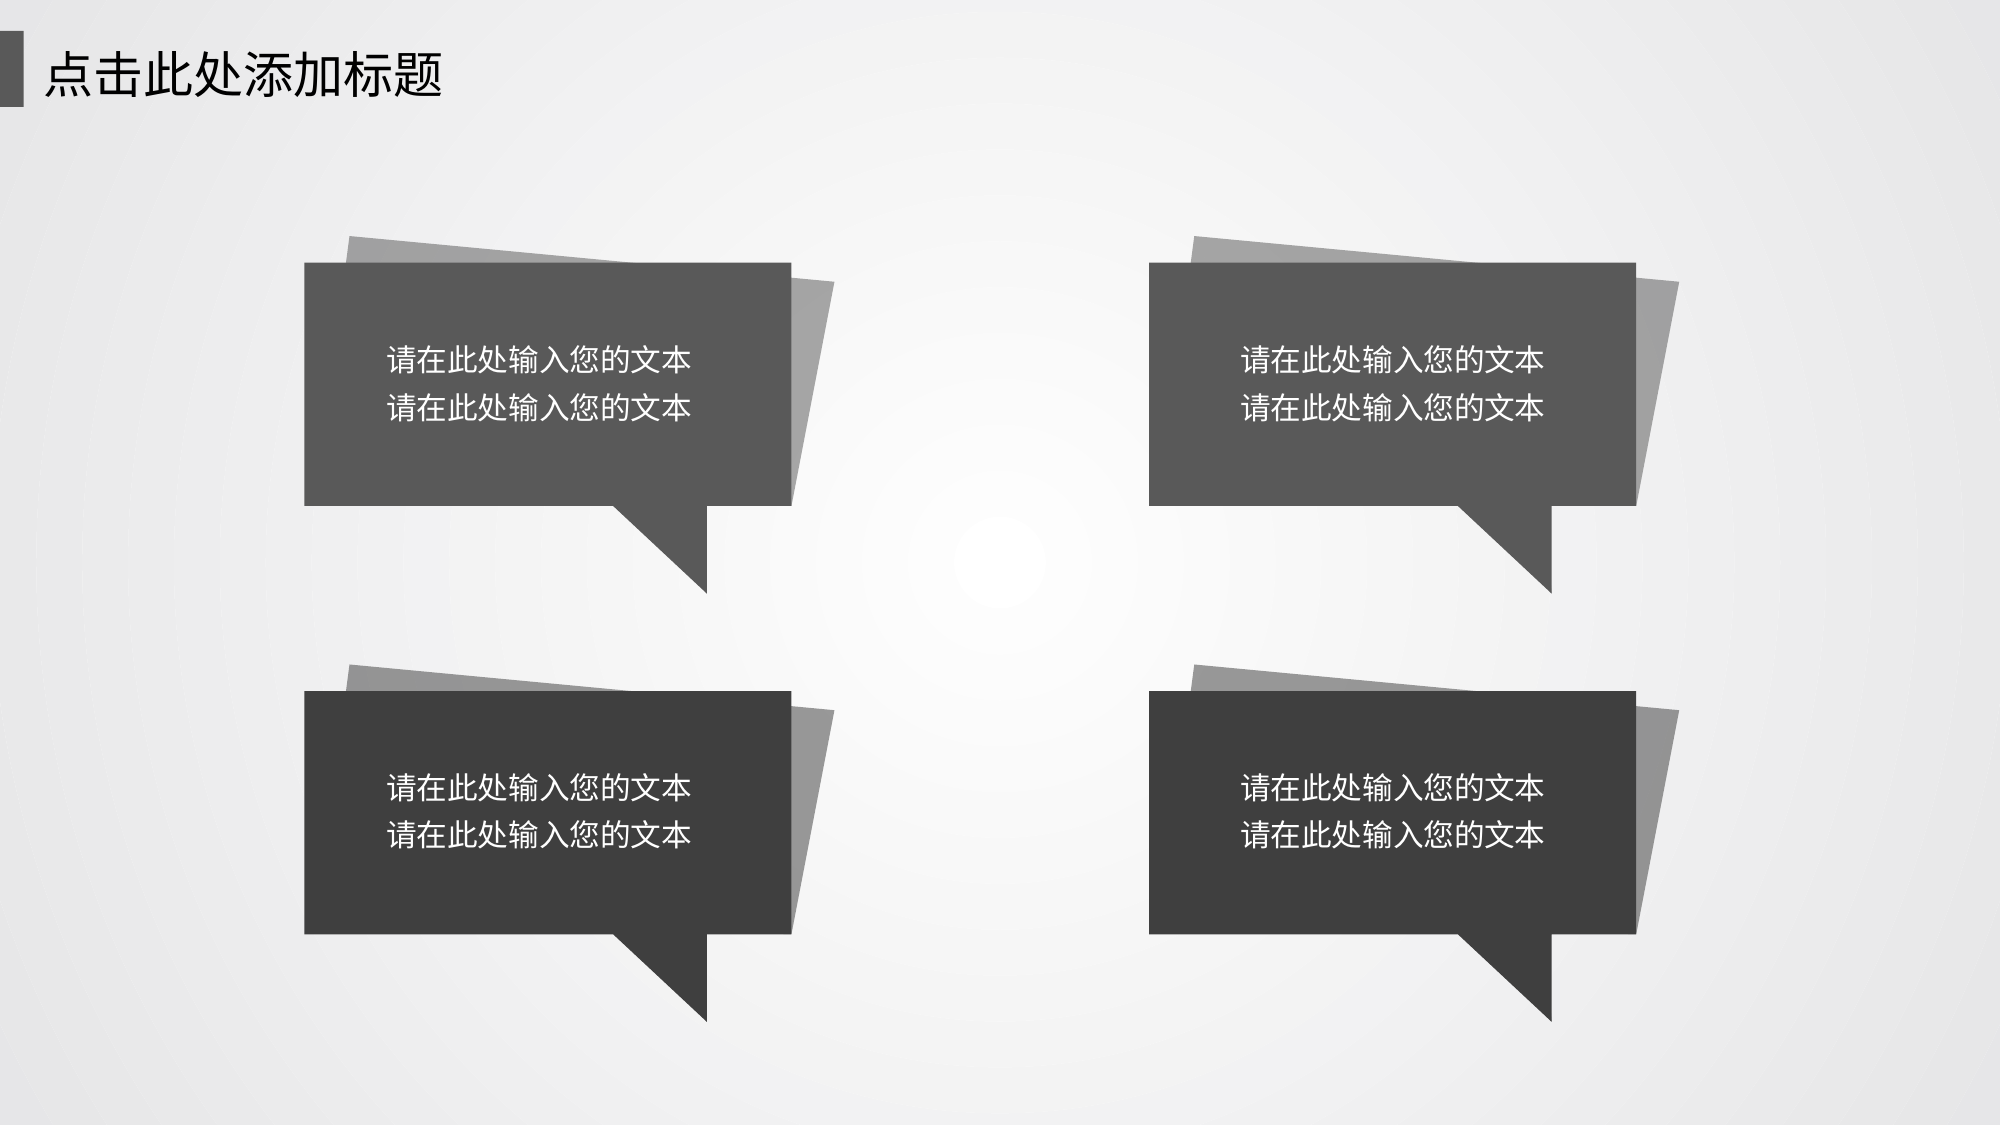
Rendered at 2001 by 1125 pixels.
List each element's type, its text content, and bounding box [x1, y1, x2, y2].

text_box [1149, 664, 1680, 1022]
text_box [304, 664, 835, 1022]
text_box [1149, 236, 1680, 594]
text_box [0, 30, 24, 107]
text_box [304, 236, 835, 594]
text_box 点击此处添加标题 [28, 36, 462, 111]
